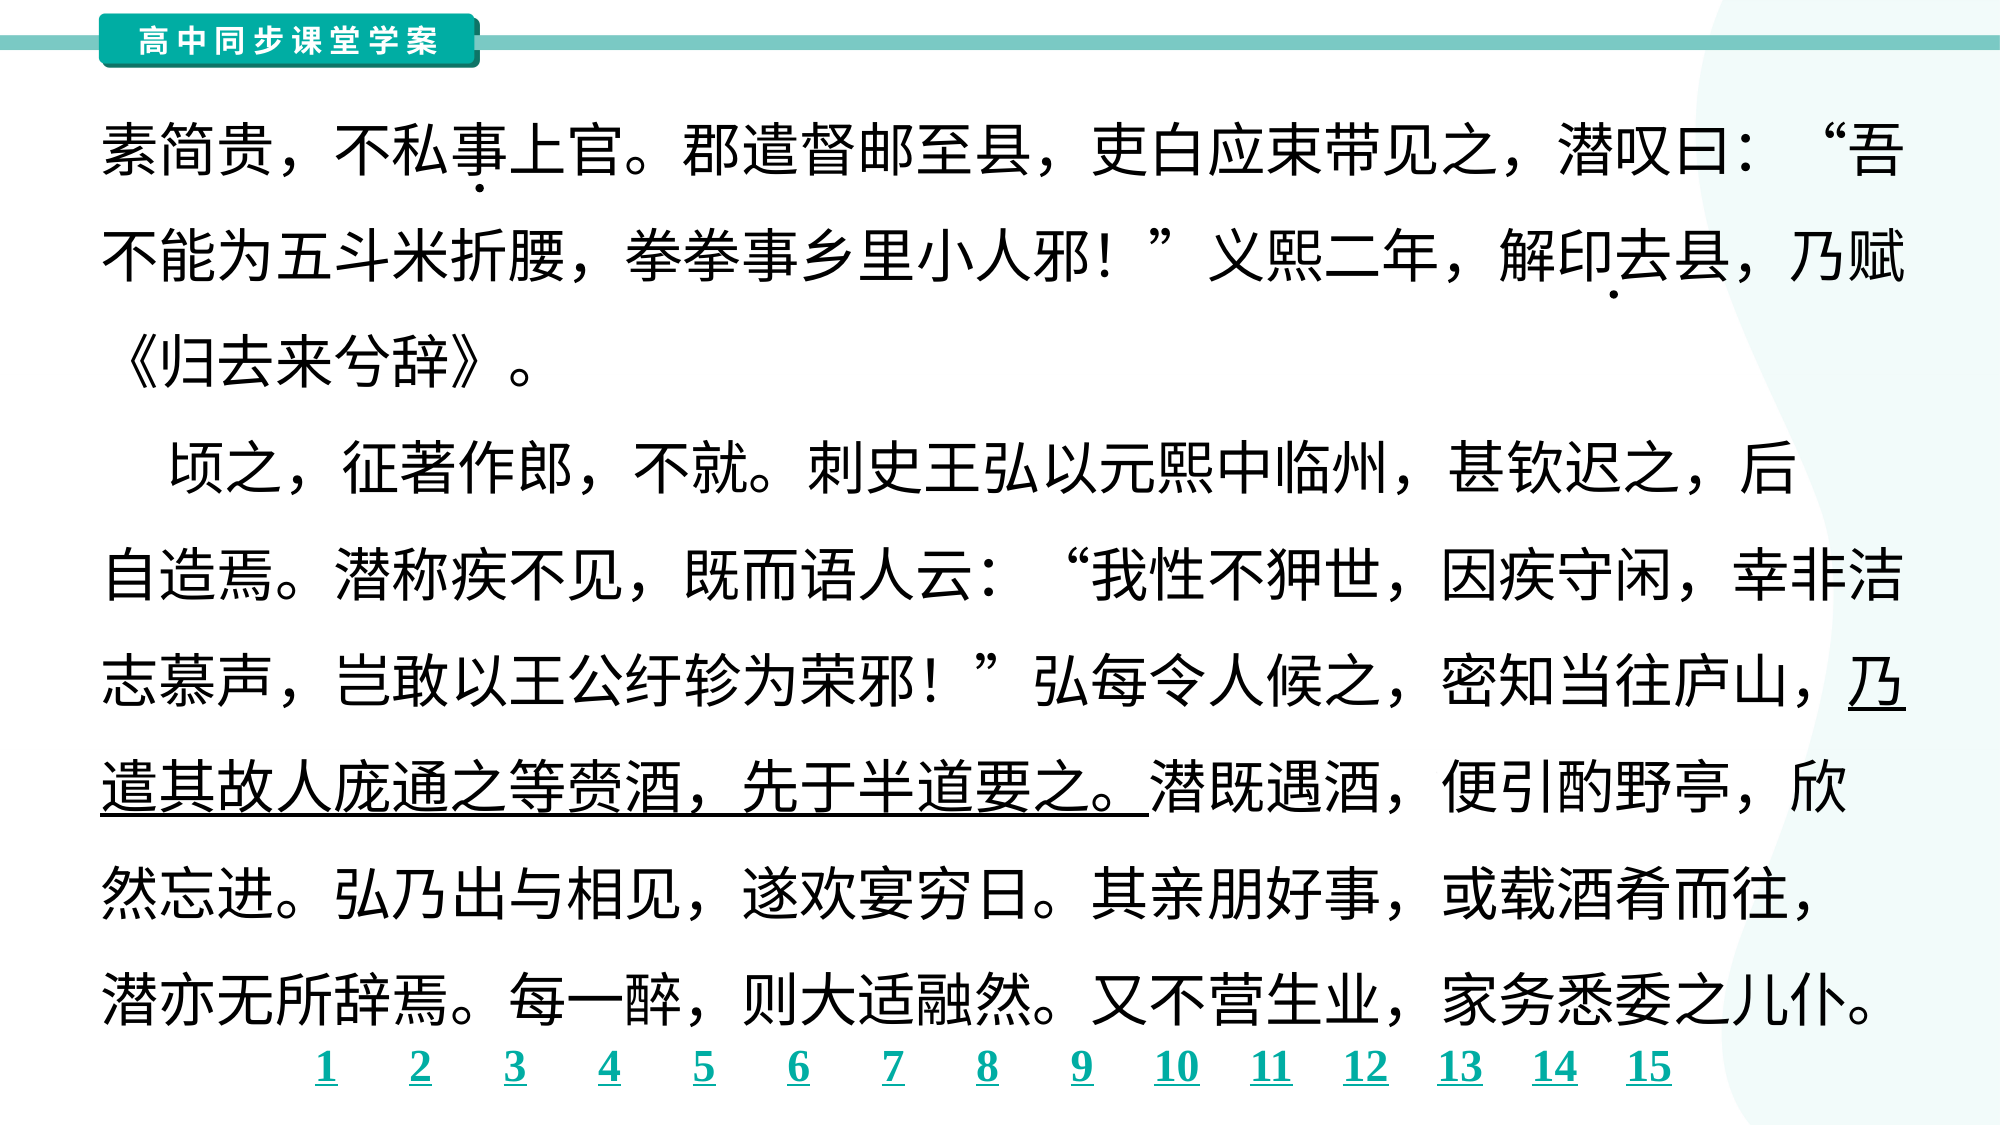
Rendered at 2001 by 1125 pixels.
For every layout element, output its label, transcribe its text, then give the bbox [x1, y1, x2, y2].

text_box 素简贵，不私事上官。郡遣督邮至县，吏白应束带见之，潜叹曰：“吾 不能为五斗米折腰，拳拳事乡里小人邪！”义熙二年，解印去县，乃赋 《归去来兮辞》。 顷之，征著作郎，不就。刺史王弘以元熙中临州，甚钦迟之，后 自造焉。潜称疾不见，既而语人云：“我性不狎世，因疾守闲，幸非洁 志慕声，岂敢以王公纡轸为荣邪！”弘每令人候之，密知当往庐山，乃 遣其故人庞通之等赍酒，先于半道要之。潜既遇酒，便引酌野亭，欣 然忘进。弘乃出与相见，遂欢宴穷日。其亲朋好事，或载酒肴而往， 潜亦无所辞焉。每一醉，则大适融然。又不营生业，家务悉委之儿仆。 [100, 76, 1899, 1033]
text_box [475, 183, 484, 193]
text_box [1609, 290, 1618, 299]
picture [0, 0, 2000, 1125]
